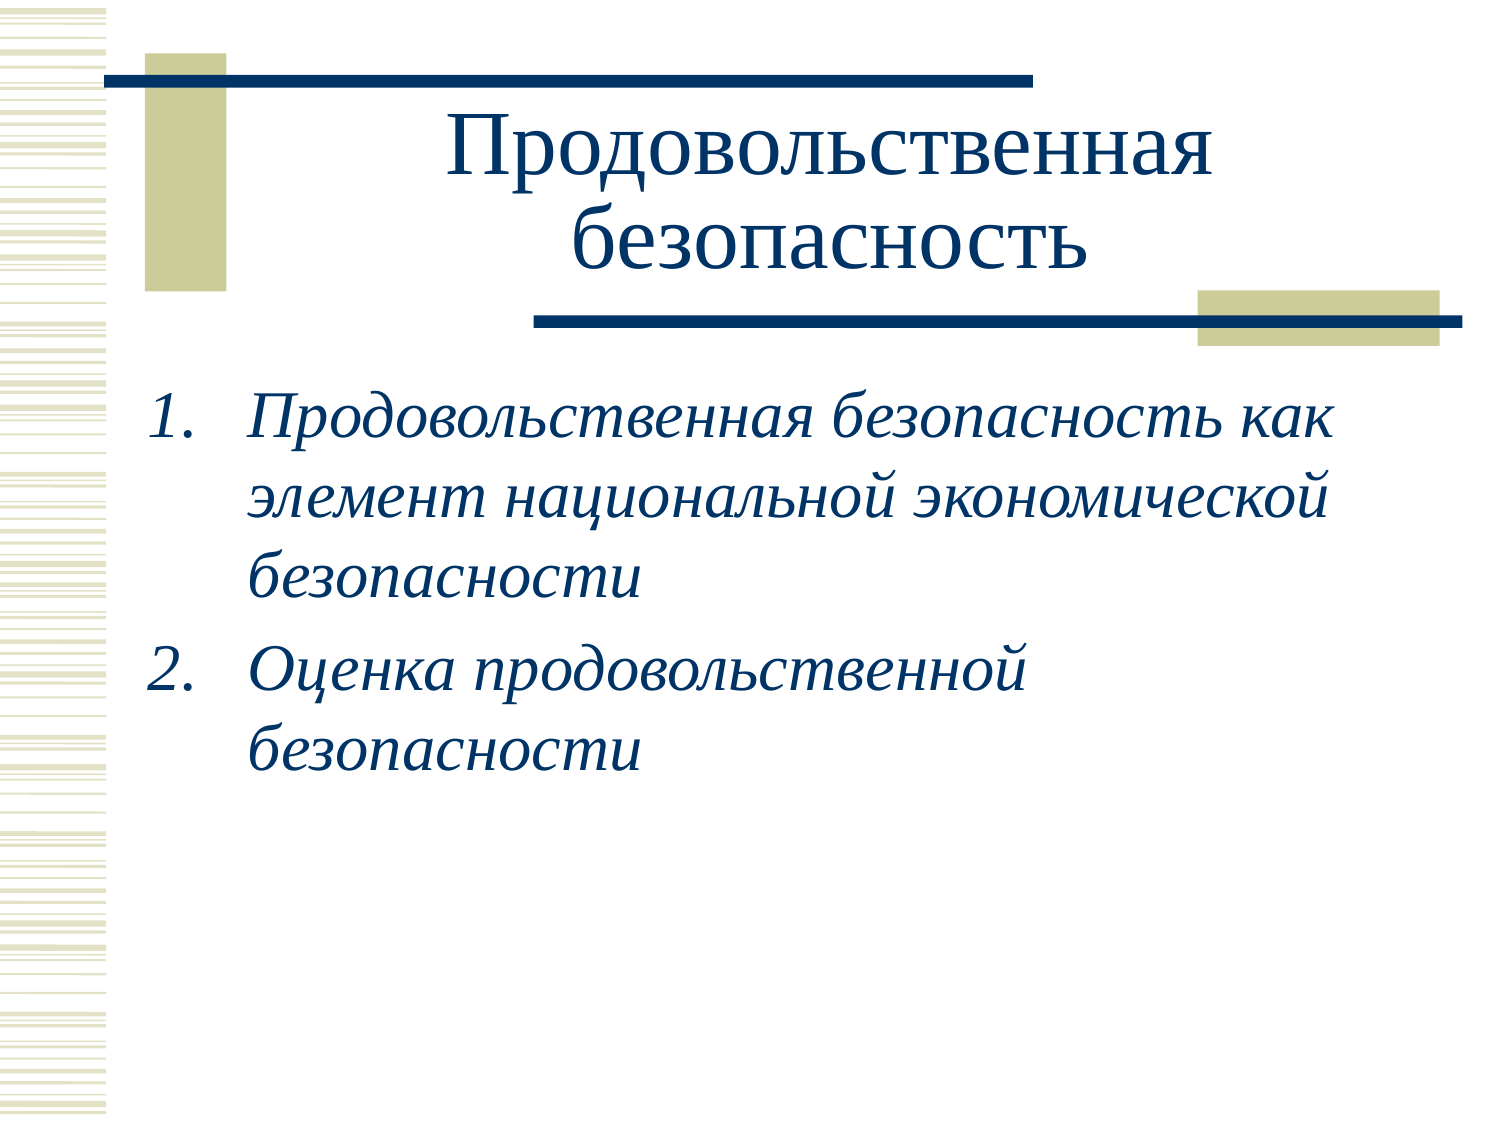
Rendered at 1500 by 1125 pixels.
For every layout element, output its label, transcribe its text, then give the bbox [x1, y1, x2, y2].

list Продовольственная безопасность как элемент национальной экономической безопасности Оценка продовольственной безопасности [132, 363, 1439, 1000]
title Продовольственная безопасность [225, 99, 1436, 288]
